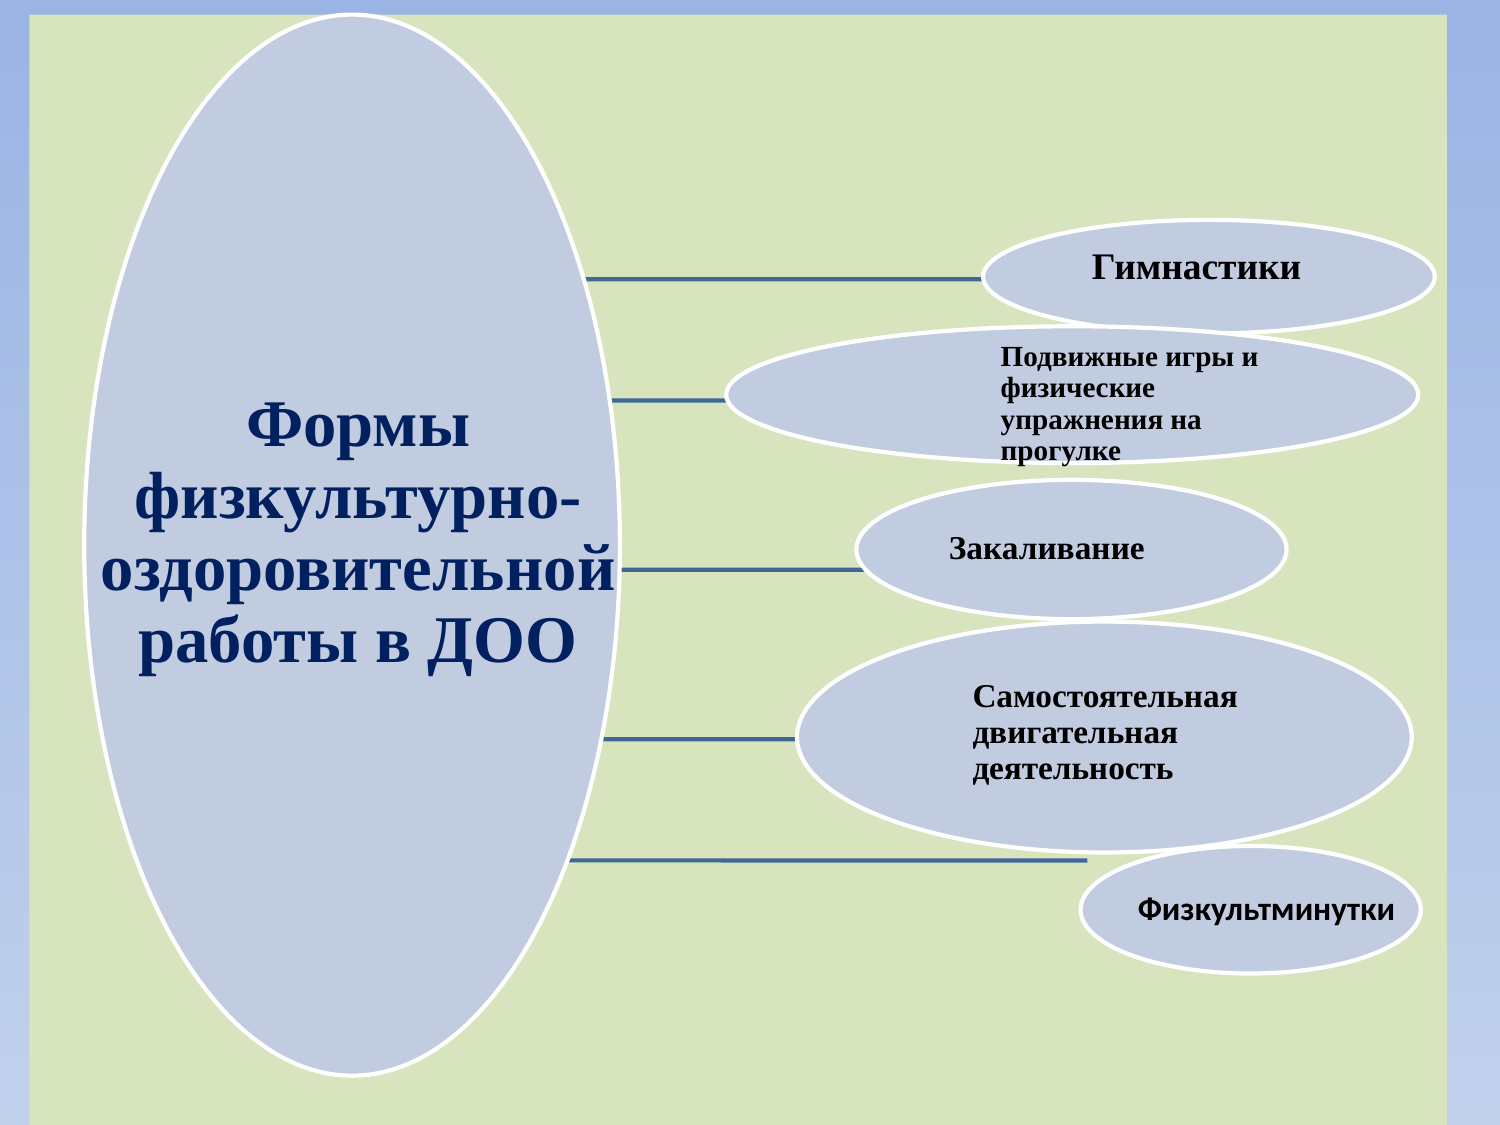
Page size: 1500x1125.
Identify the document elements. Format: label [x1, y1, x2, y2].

text_box [29, 14, 1448, 1125]
